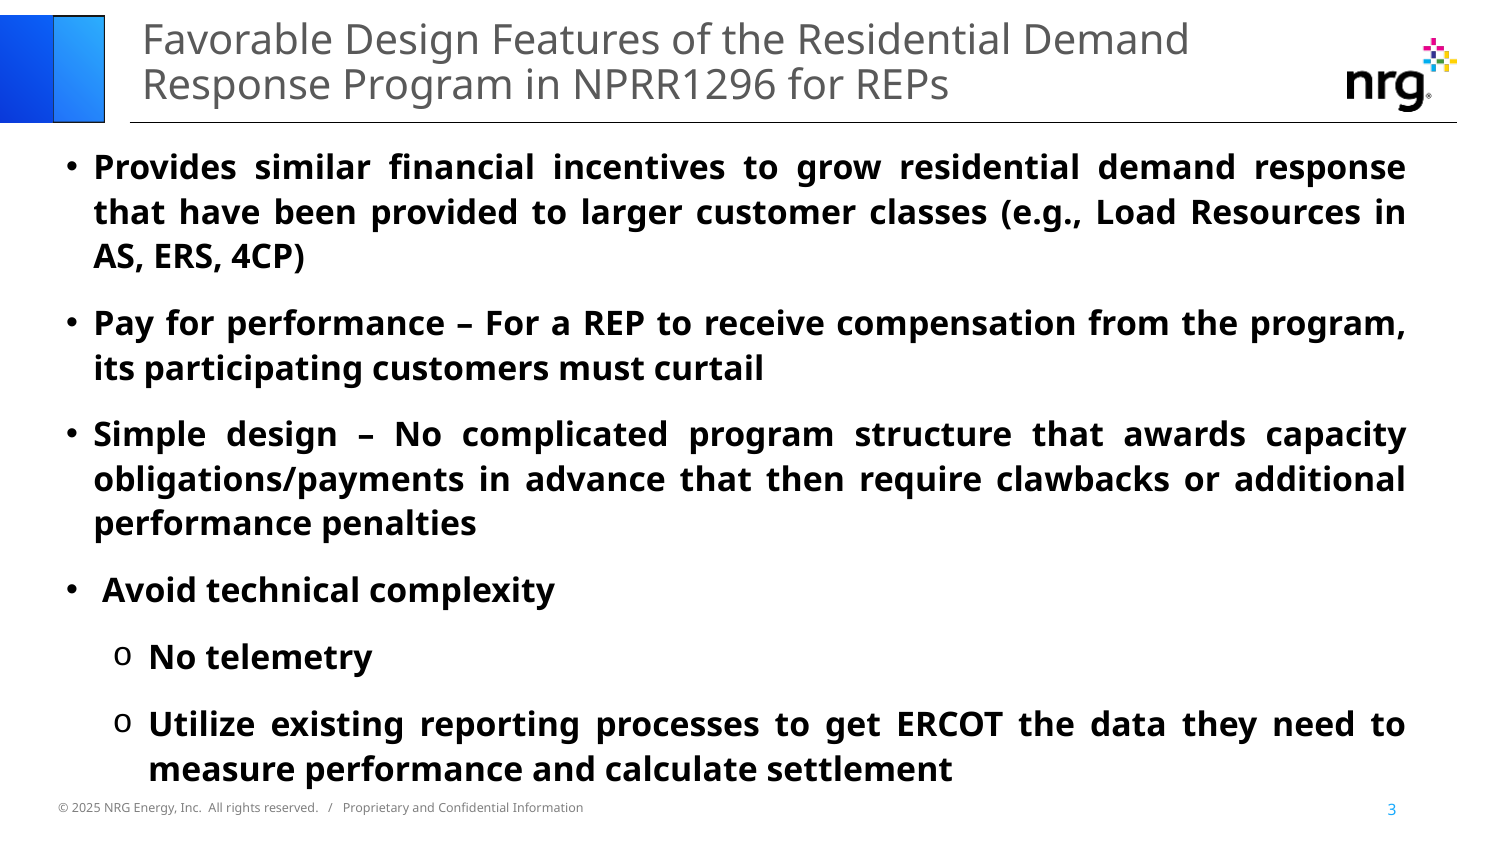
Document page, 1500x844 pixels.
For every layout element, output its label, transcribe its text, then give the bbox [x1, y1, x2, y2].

title Favorable Design Features of the Residential Demand Response Program in NPRR1296 for REPs [127, 17, 1327, 109]
picture [1347, 38, 1457, 112]
list Provides similar financial incentives to grow residential demand response that have been provided to larger customer classes (e.g., Load Resources in AS, ERS, 4CP) Pay for performance – For a REP to receive compensation from the program, its participating customers must curtail Simple design – No complicated program structure that awards capacity obligations/payments in advance that then require clawbacks or additional performance penalties Avoid technical complexity No telemetry Utilize existing reporting processes to get ERCOT the data they need to measure performance and calculate settlement [51, 134, 1422, 802]
